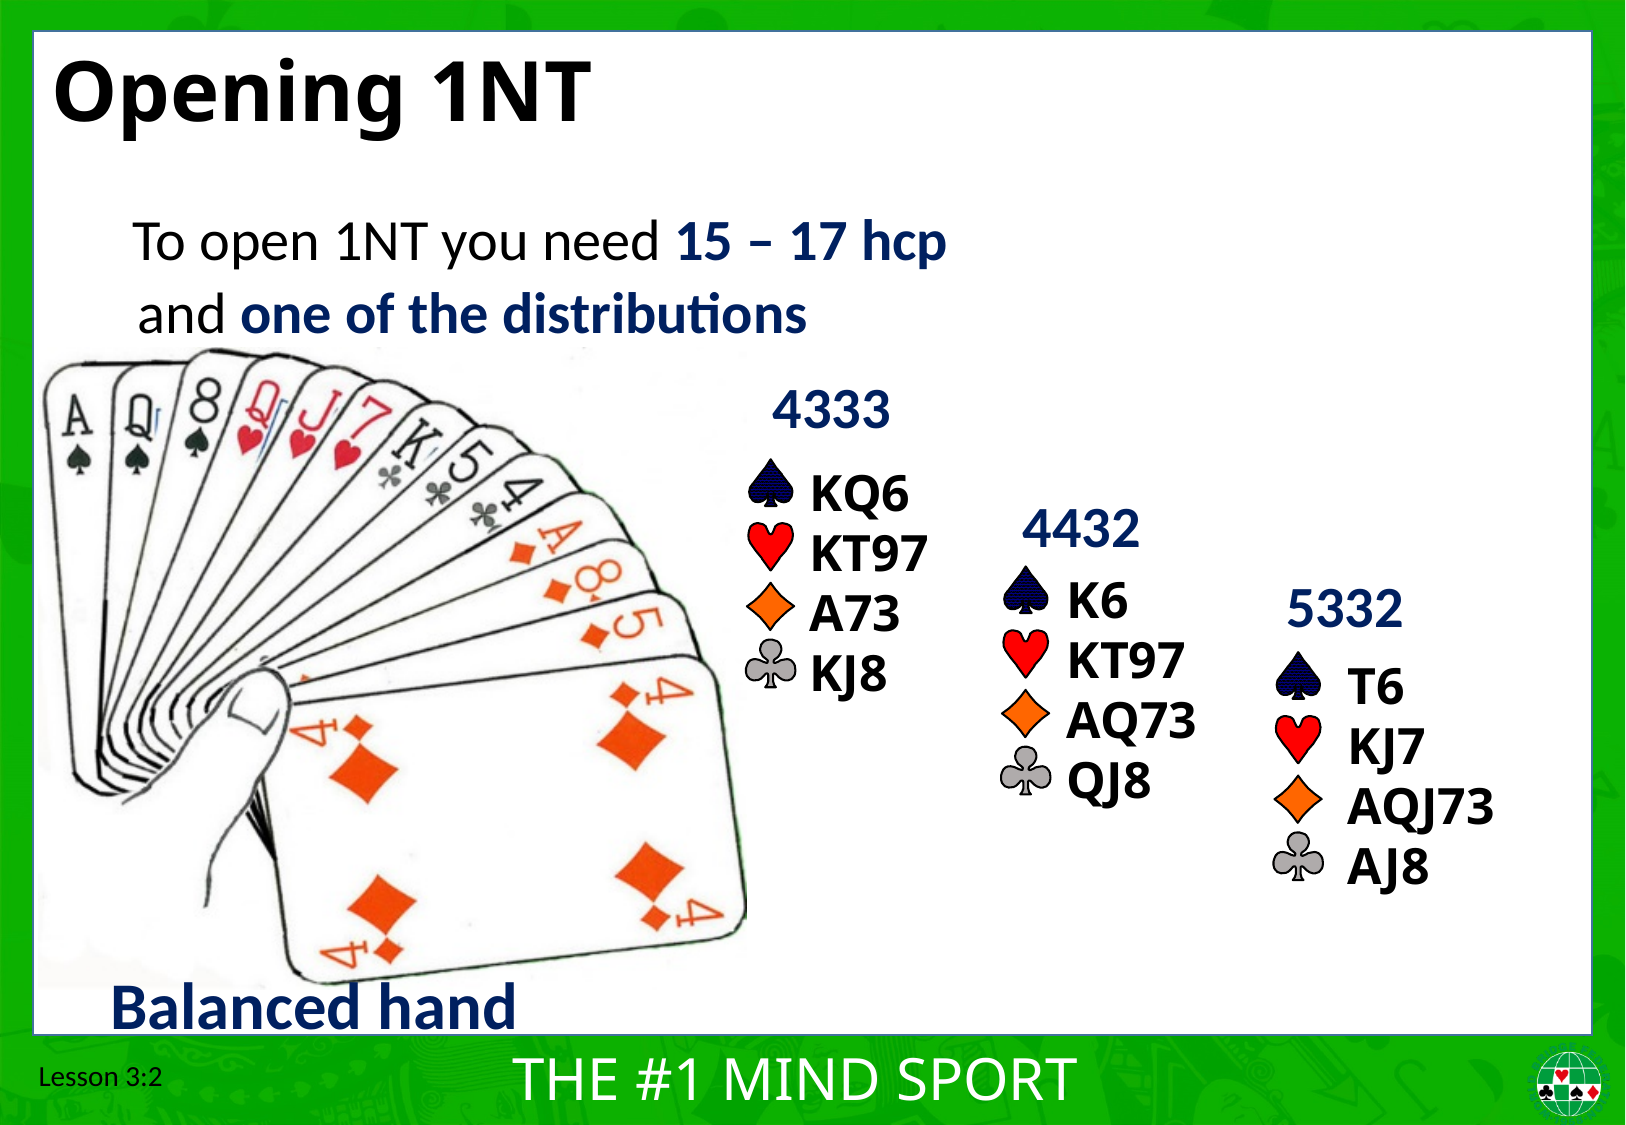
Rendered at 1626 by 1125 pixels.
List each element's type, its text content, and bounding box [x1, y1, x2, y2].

text_box 4432 [1007, 482, 1156, 561]
text_box 5332 [1271, 561, 1419, 647]
list To open 1NT you need 15 – 17 hcp [126, 174, 1234, 265]
text_box and one of the distributions [122, 247, 849, 374]
text_box Balanced hand [95, 990, 534, 1051]
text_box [1001, 561, 1219, 819]
picture [0, 0, 1626, 1125]
text_box 4333 [757, 362, 906, 447]
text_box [1273, 646, 1525, 905]
title Opening 1NT [36, 31, 1439, 158]
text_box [745, 454, 949, 712]
